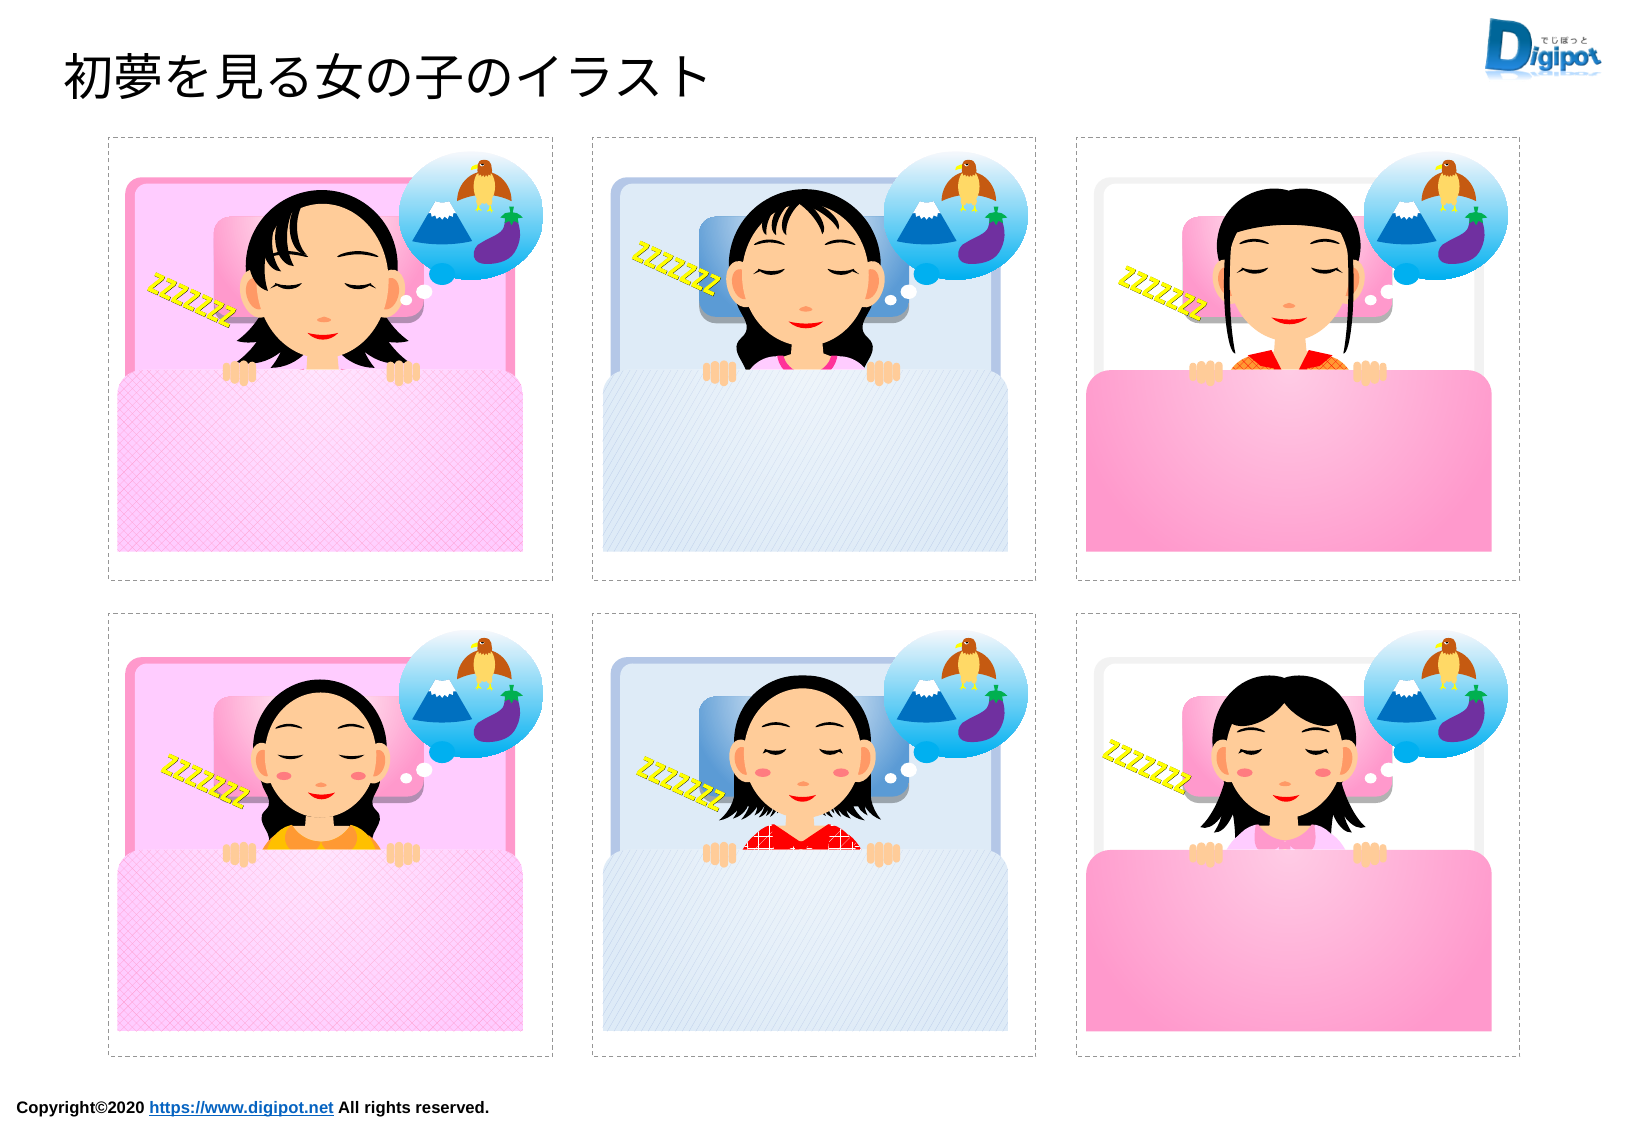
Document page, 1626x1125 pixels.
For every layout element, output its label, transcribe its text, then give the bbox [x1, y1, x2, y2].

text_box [602, 151, 1028, 552]
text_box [117, 629, 544, 1032]
text_box 初夢を見る女の子のイラスト [49, 38, 728, 113]
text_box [1086, 151, 1508, 552]
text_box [117, 151, 544, 552]
picture [1485, 18, 1602, 82]
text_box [1086, 629, 1508, 1032]
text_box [602, 629, 1028, 1032]
